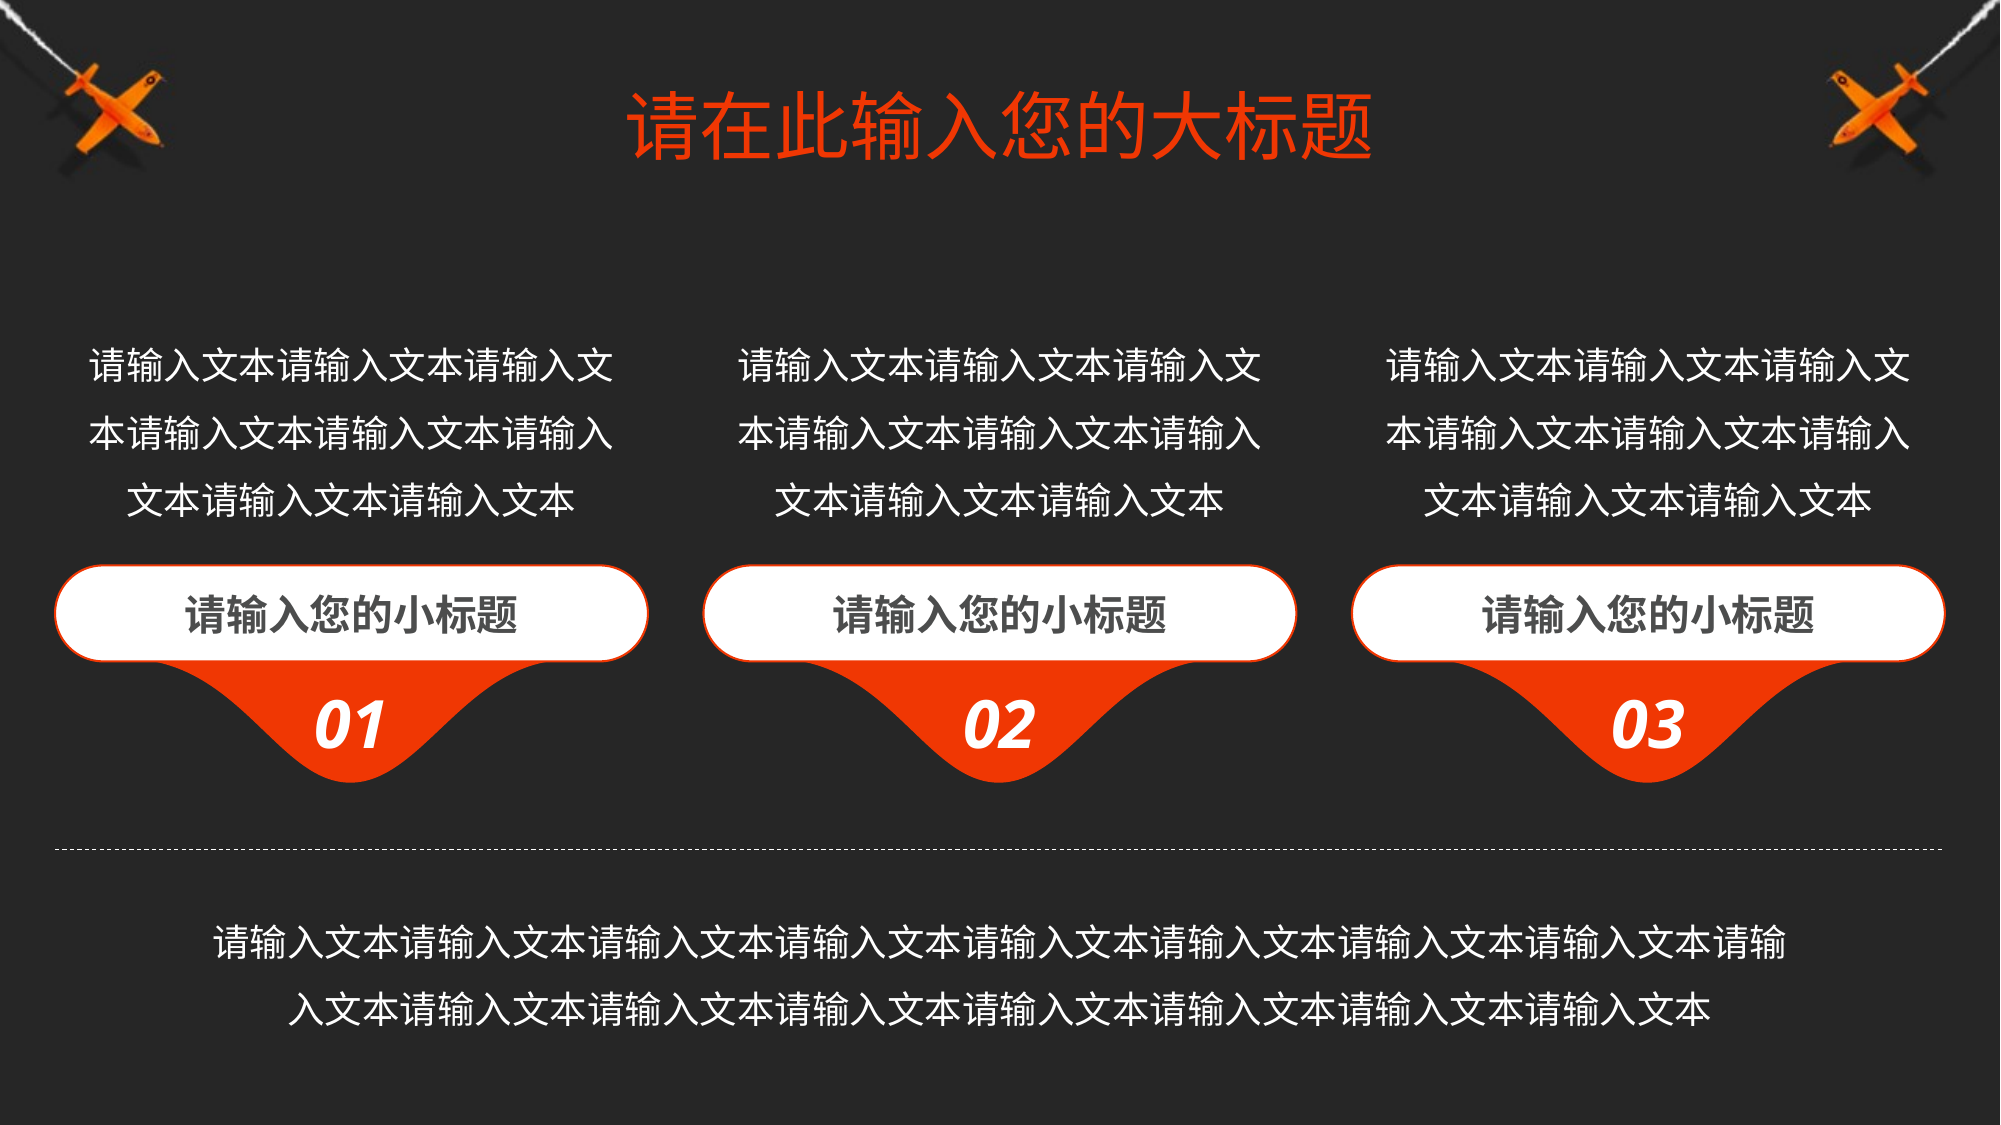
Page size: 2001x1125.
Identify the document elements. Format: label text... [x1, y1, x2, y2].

text_box 请输入文本请输入文本请输入文本请输入文本请输入文本请输入文本请输入文本请输入文本 [64, 283, 639, 559]
picture [0, 0, 2000, 1125]
text_box 请输入文本请输入文本请输入文本请输入文本请输入文本请输入文本请输入文本请输入文本 [1361, 283, 1936, 559]
text_box 03 [1453, 663, 1843, 784]
title 请在此输入您的大标题 [179, 60, 1821, 200]
text_box 请输入您的小标题 [54, 564, 649, 663]
text_box 请输入文本请输入文本请输入文本请输入文本请输入文本请输入文本请输入文本请输入文本 [713, 283, 1287, 559]
text_box 请输入您的小标题 [1350, 564, 1946, 663]
text_box 请输入您的小标题 [702, 564, 1298, 663]
text_box 02 [804, 663, 1195, 784]
text_box 请输入文本请输入文本请输入文本请输入文本请输入文本请输入文本请输入文本请输入文本请输入文本请输入文本请输入文本请输入文本请输入文本请输入文本请输入文本请输入文本 [185, 885, 1815, 1042]
text_box 01 [156, 663, 547, 784]
